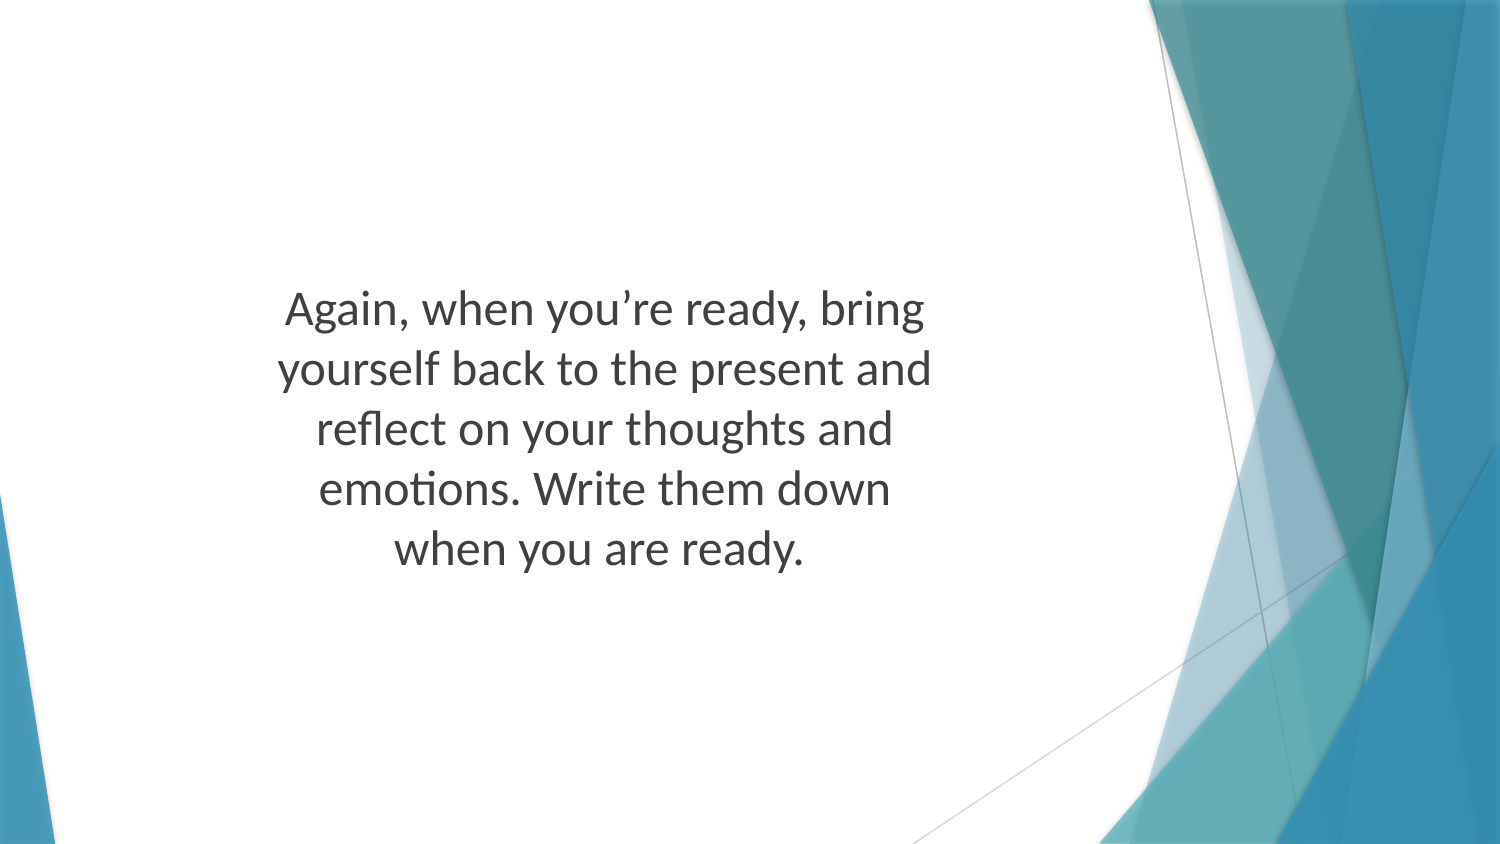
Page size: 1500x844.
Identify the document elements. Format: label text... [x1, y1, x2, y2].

list Again, when you’re ready, bring yourself back to the present and reflect on your thoughts and emotions. Write them down when you are ready. [247, 268, 963, 607]
